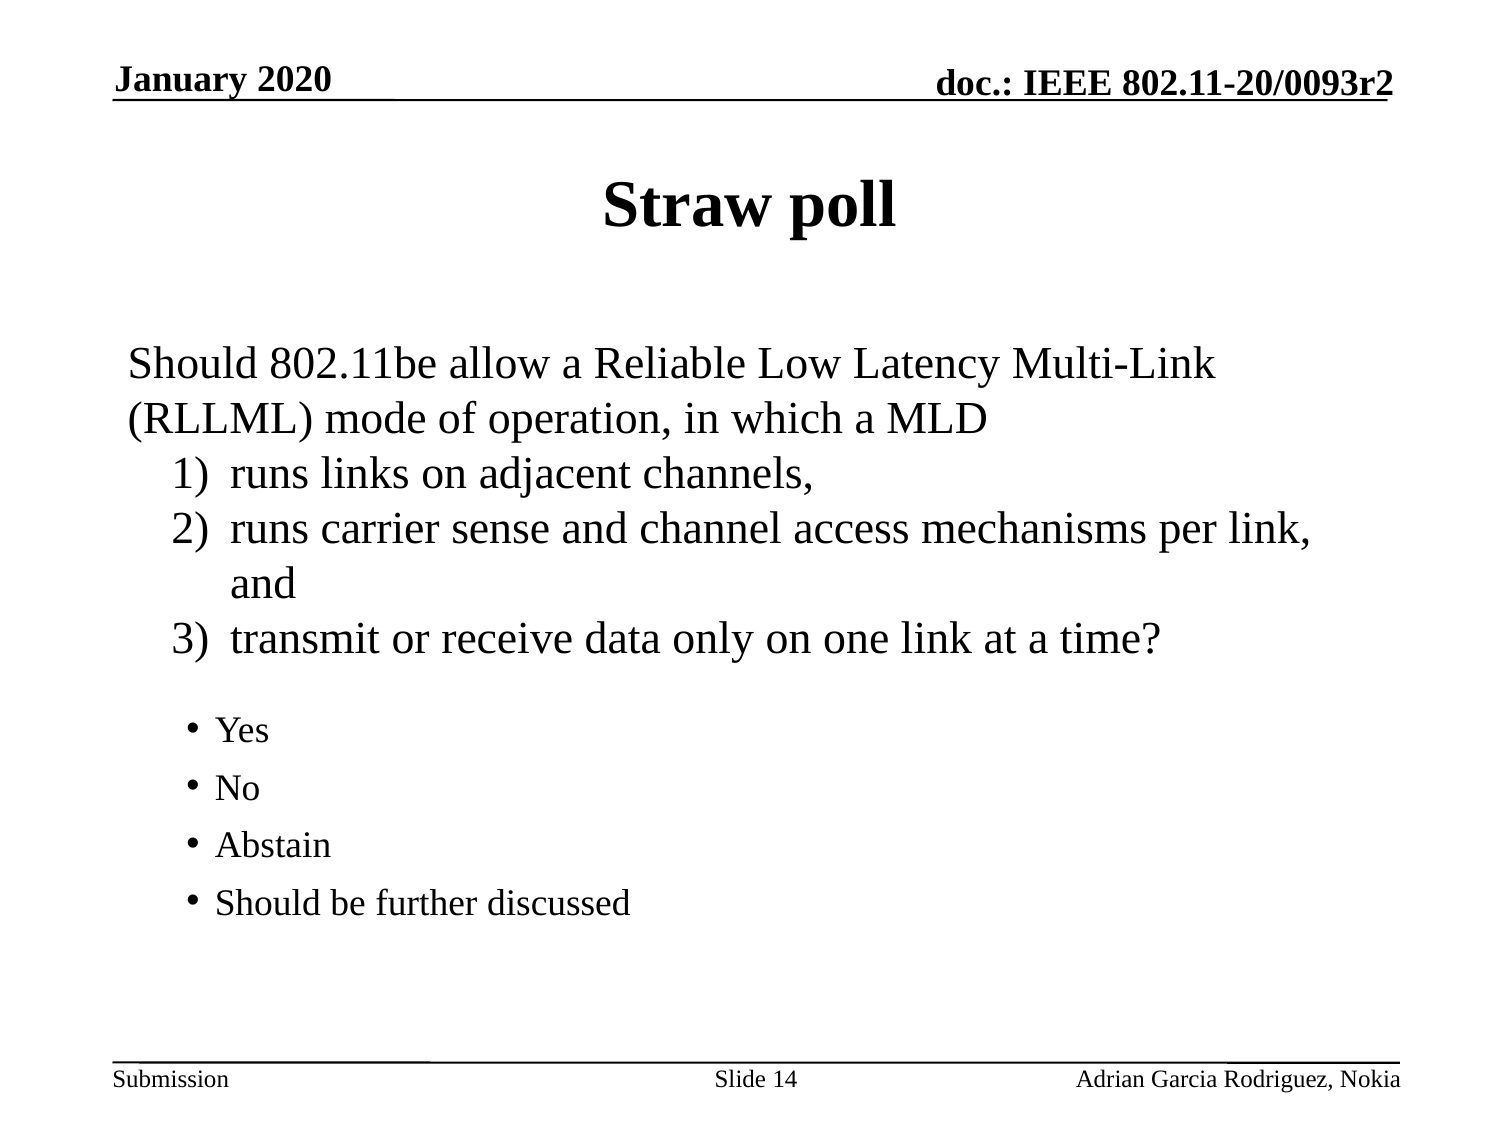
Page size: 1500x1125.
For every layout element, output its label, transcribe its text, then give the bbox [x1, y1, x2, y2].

list Should 802.11be allow a Reliable Low Latency Multi-Link (RLLML) mode of operation, in which a MLD runs links on adjacent channels, runs carrier sense and channel access mechanisms per link, and transmit or receive data only on one link at a time? Yes No Abstain Should be further discussed [112, 324, 1388, 1000]
slide_number Slide 14 [712, 1061, 800, 1123]
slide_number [114, 54, 423, 100]
footer Adrian Garcia Rodriguez, Nokia [878, 1061, 1402, 1093]
title Straw poll [112, 112, 1388, 288]
